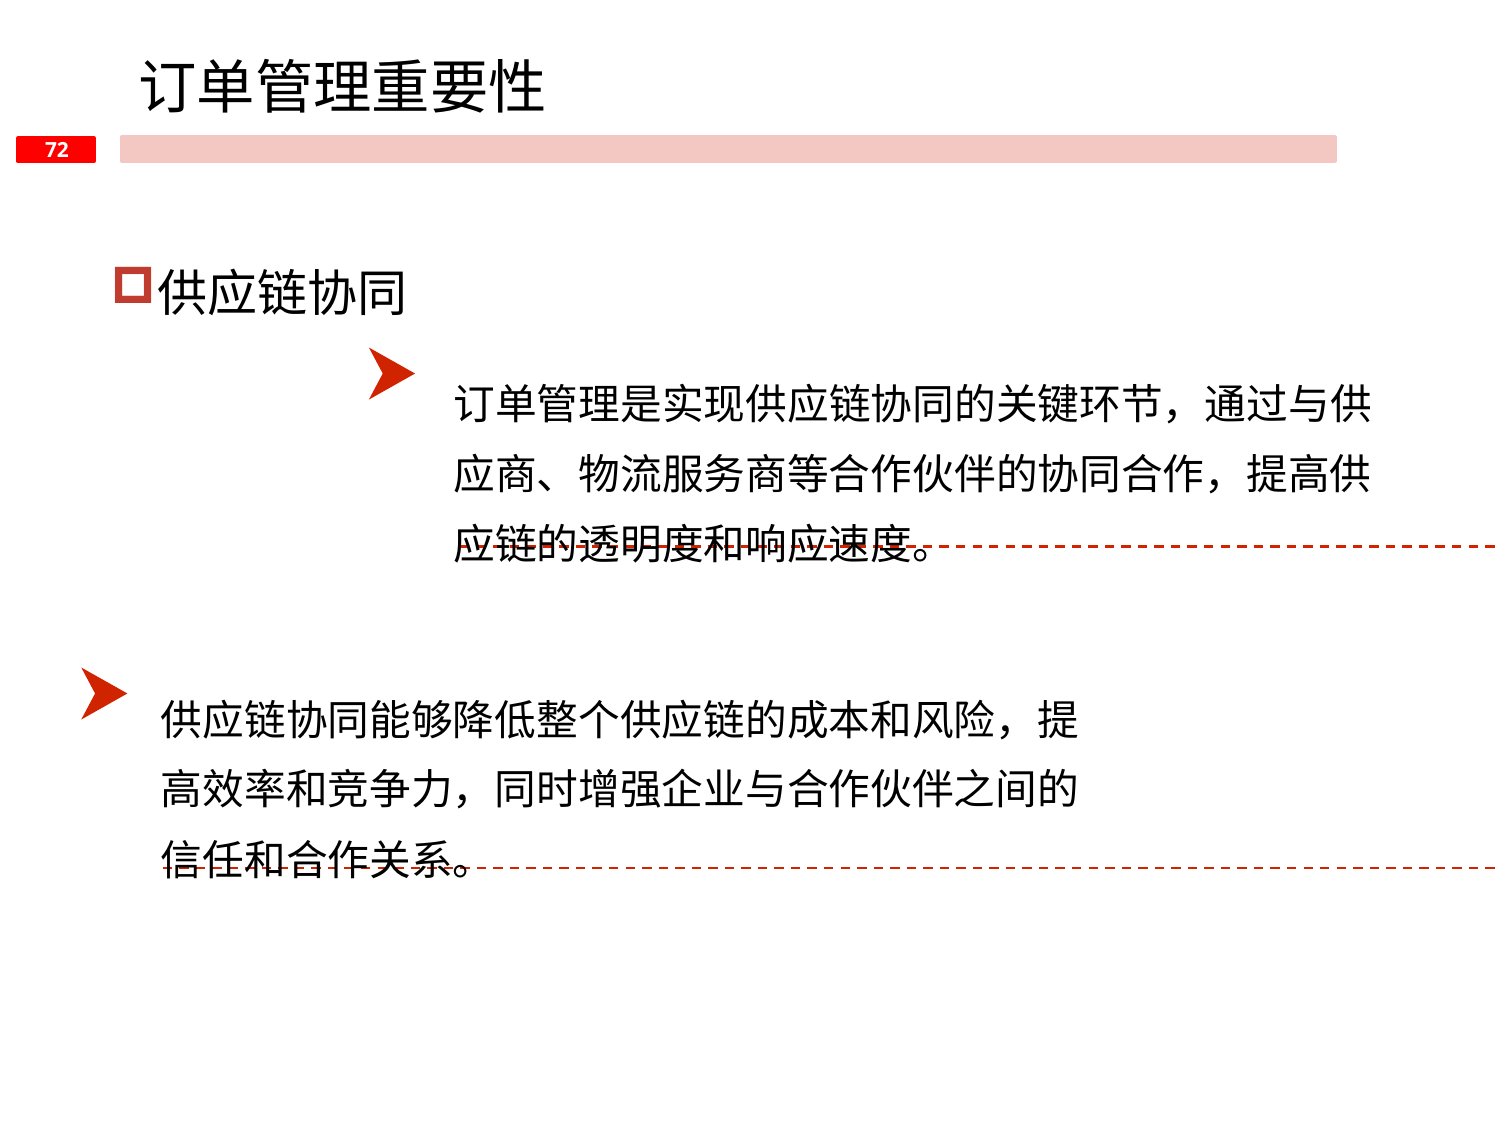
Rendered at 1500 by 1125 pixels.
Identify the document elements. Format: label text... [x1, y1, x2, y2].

text_box [58, 173, 1442, 286]
text_box [17, 129, 97, 189]
text_box 供应链协同能够降低整个供应链的成本和风险，提高效率和竞争力，同时增强企业与合作伙伴之间的信任和合作关系。 [145, 658, 1107, 848]
text_box 供应链协同 [96, 254, 1081, 276]
text_box [368, 347, 416, 400]
text_box [81, 667, 128, 720]
text_box 订单管理重要性 [123, 42, 1247, 128]
text_box 订单管理是实现供应链协同的关键环节，通过与供应商、物流服务商等合作伙伴的协同合作，提高供应链的透明度和响应速度。 [438, 342, 1403, 534]
